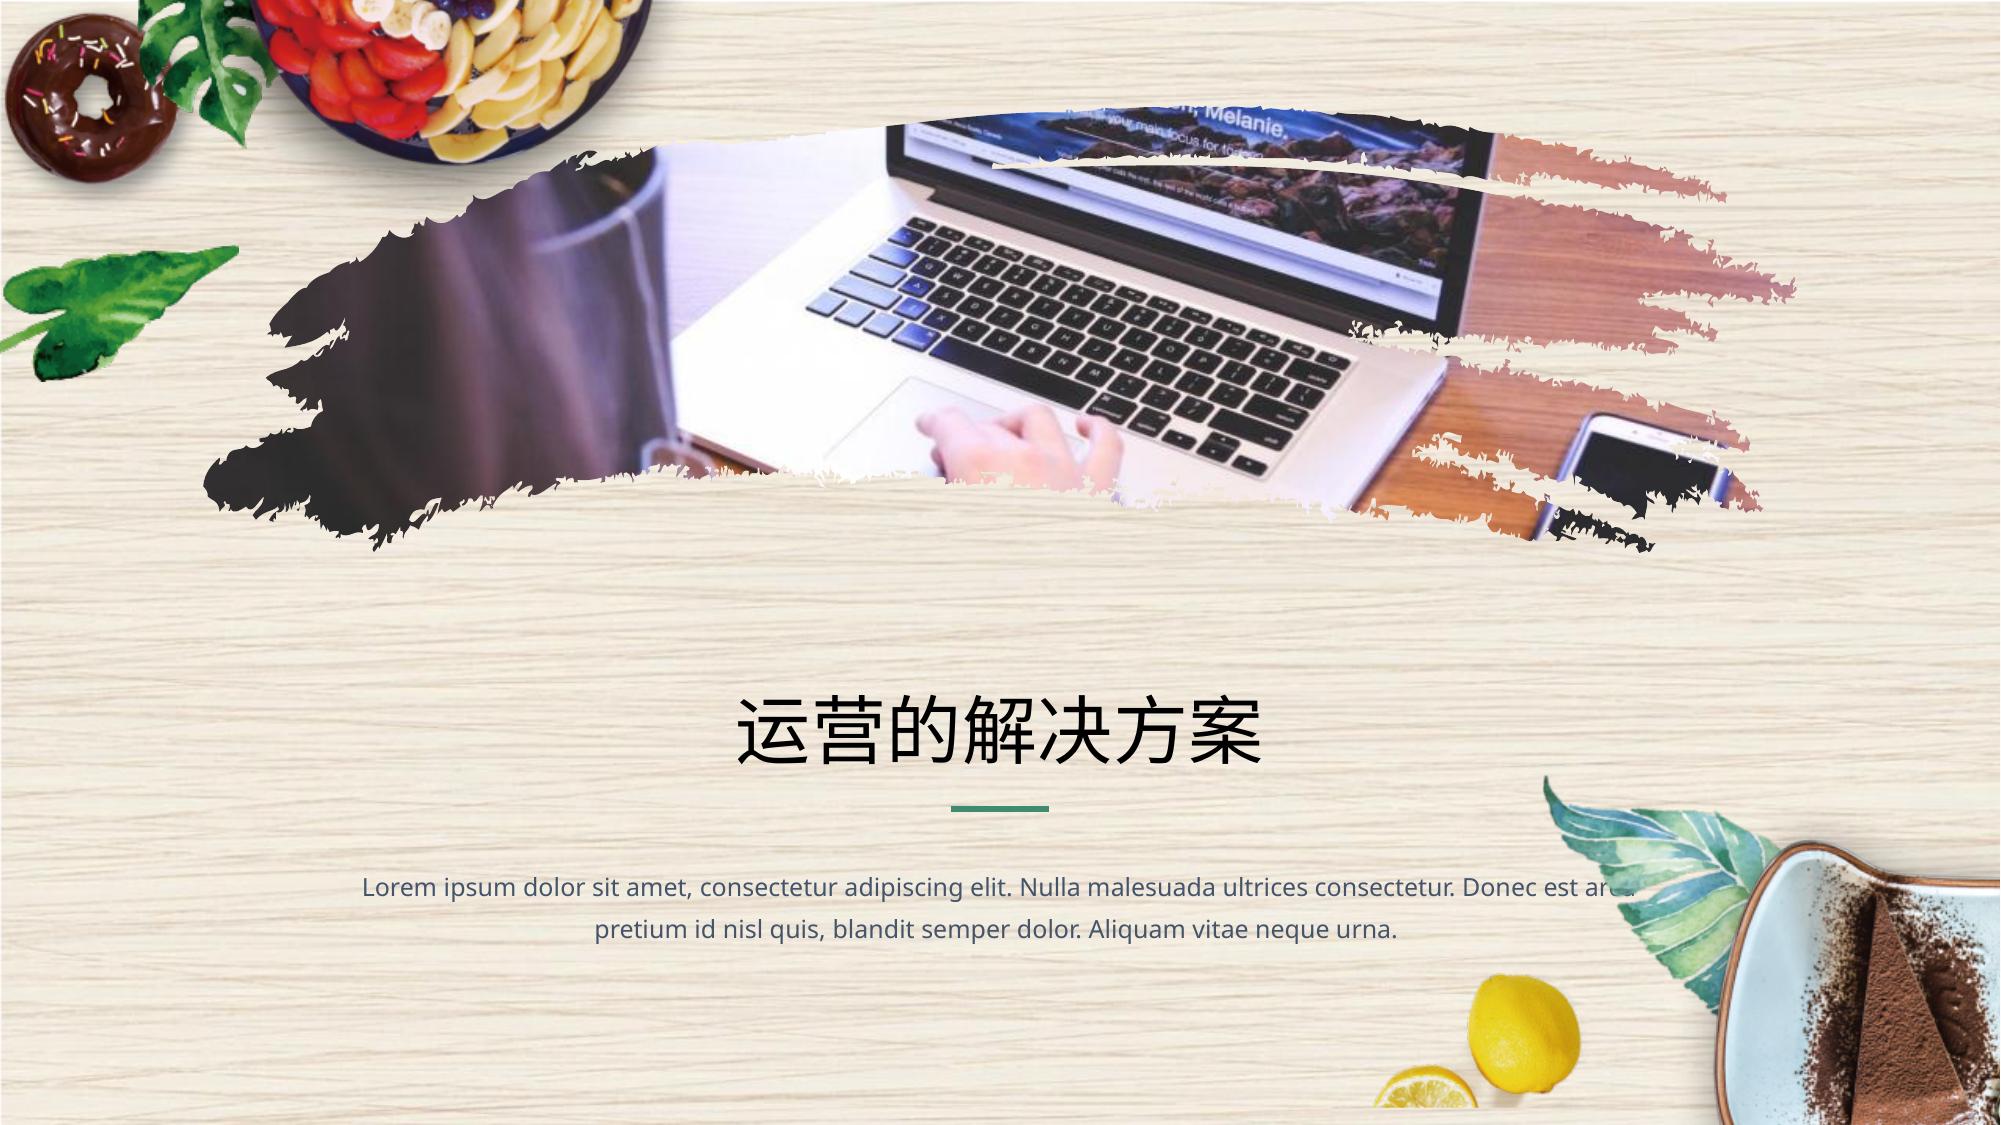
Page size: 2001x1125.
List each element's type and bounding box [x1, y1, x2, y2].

text_box [0, 0, 2000, 1125]
